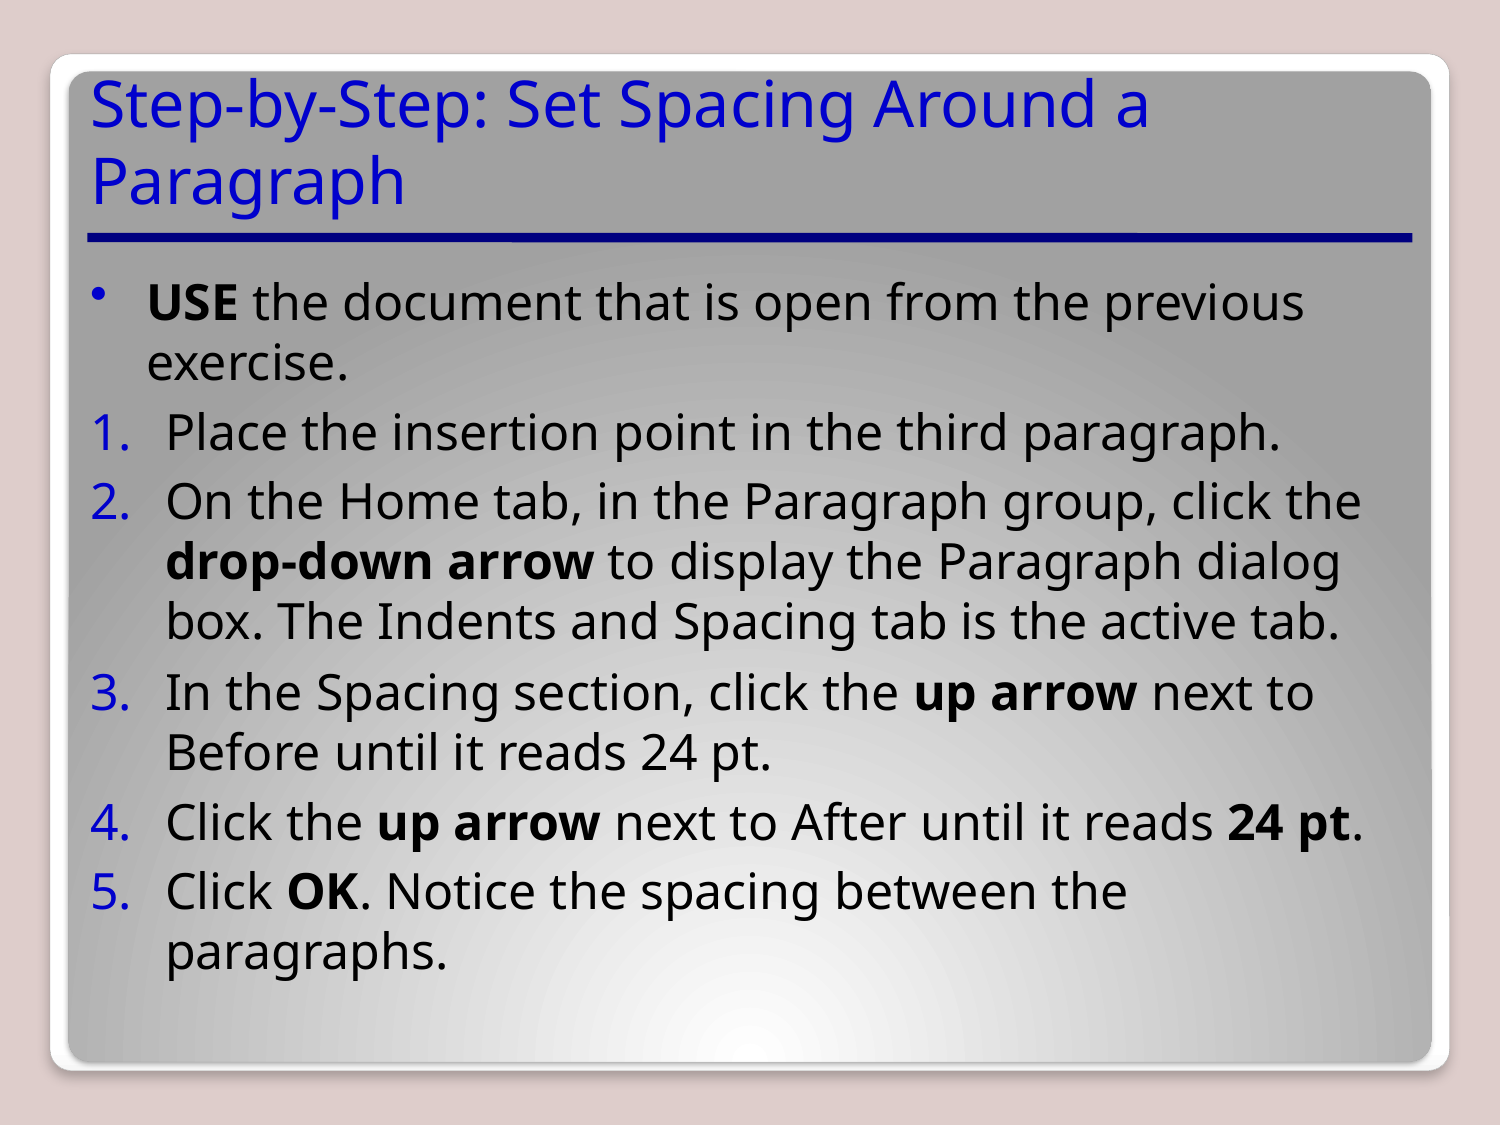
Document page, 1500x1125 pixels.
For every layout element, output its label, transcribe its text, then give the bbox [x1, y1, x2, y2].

list USE the document that is open from the previous exercise. Place the insertion point in the third paragraph. On the Home tab, in the Paragraph group, click the drop-down arrow to display the Paragraph dialog box. The Indents and Spacing tab is the active tab. In the Spacing section, click the up arrow next to Before until it reads 24 pt. Click the up arrow next to After until it reads 24 pt. Click OK. Notice the spacing between the paragraphs. [75, 262, 1425, 1063]
title Step-by-Step: Set Spacing Around a Paragraph [74, 74, 1426, 226]
